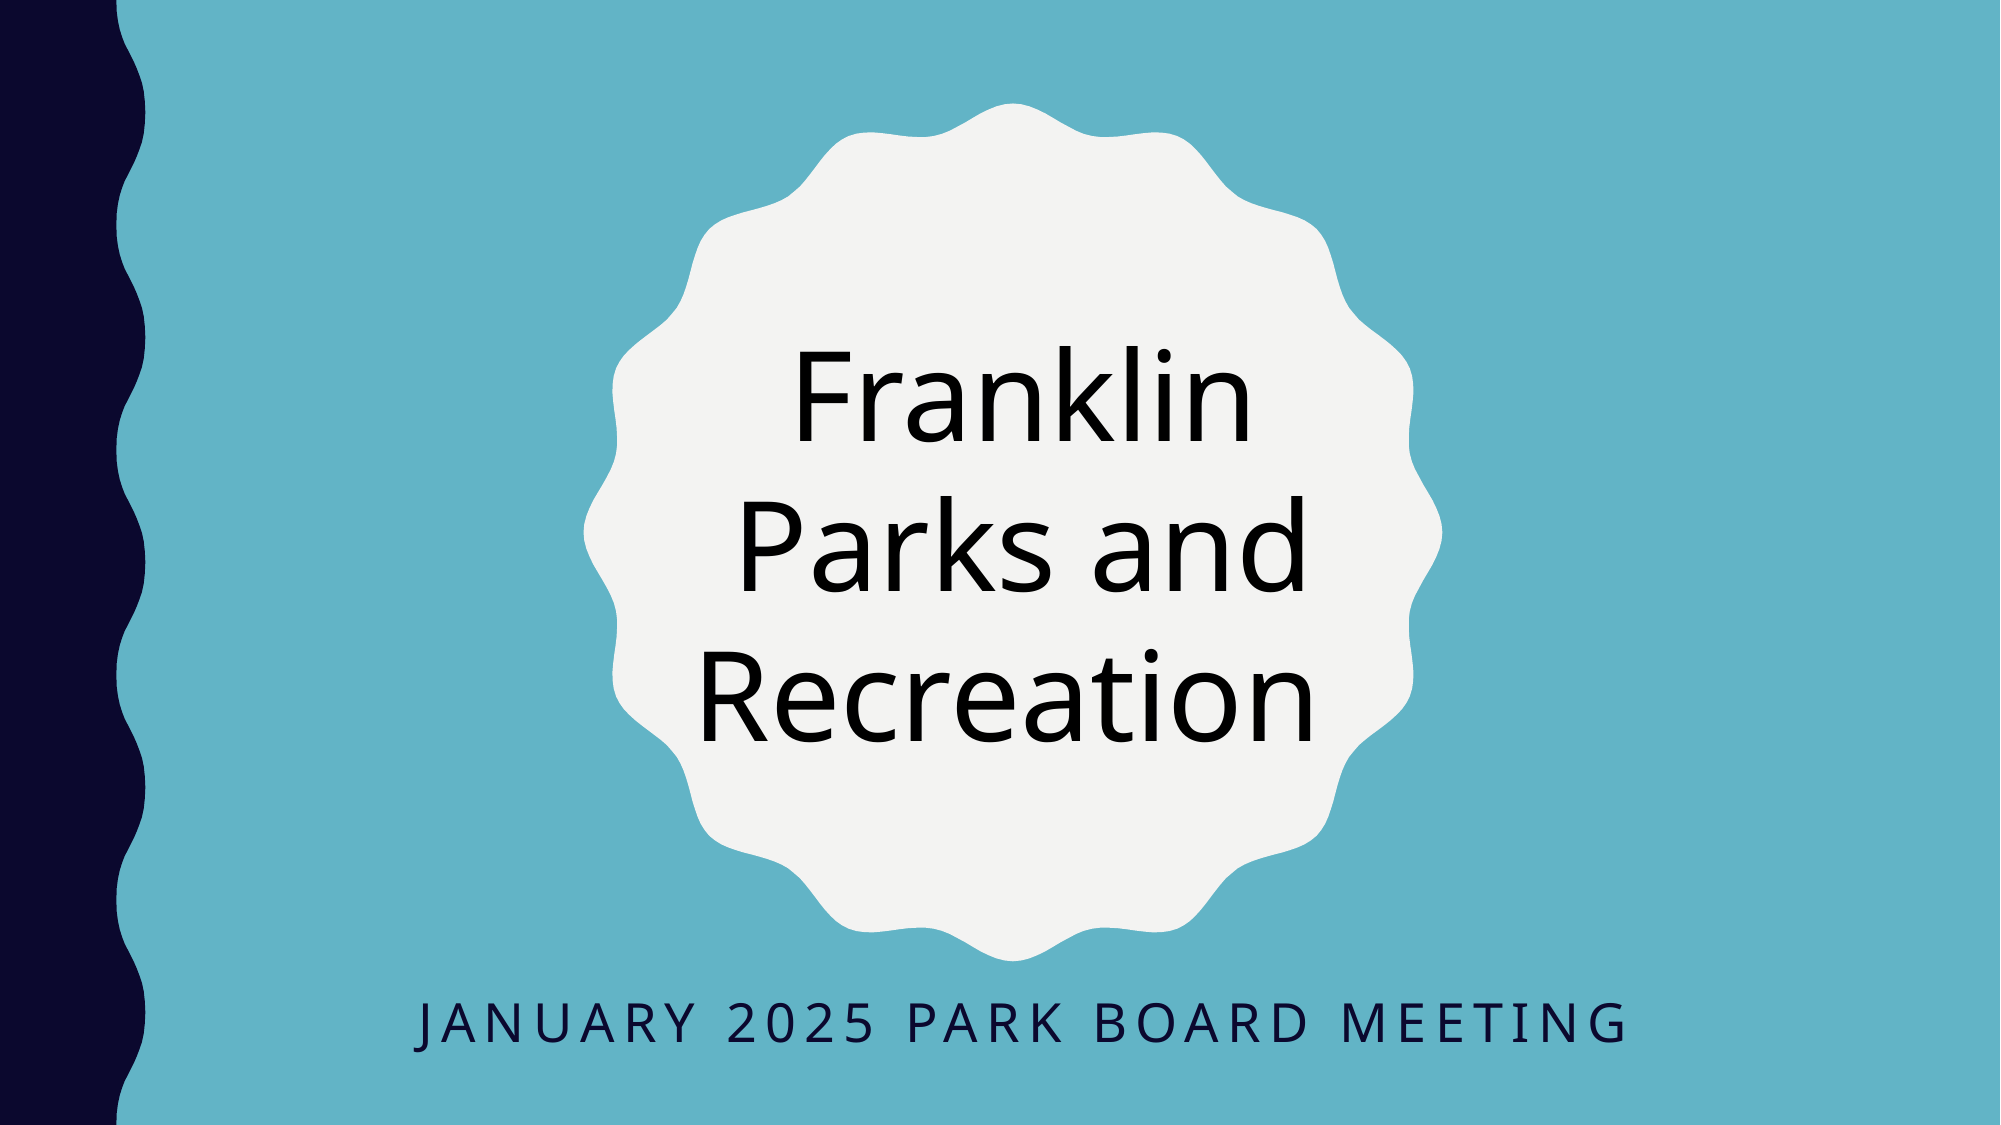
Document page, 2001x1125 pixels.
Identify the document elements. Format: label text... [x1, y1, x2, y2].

subtitle January 2025 Park board Meeting [363, 980, 1684, 1103]
text_box Franklin Parks and Recreation [663, 309, 1384, 775]
